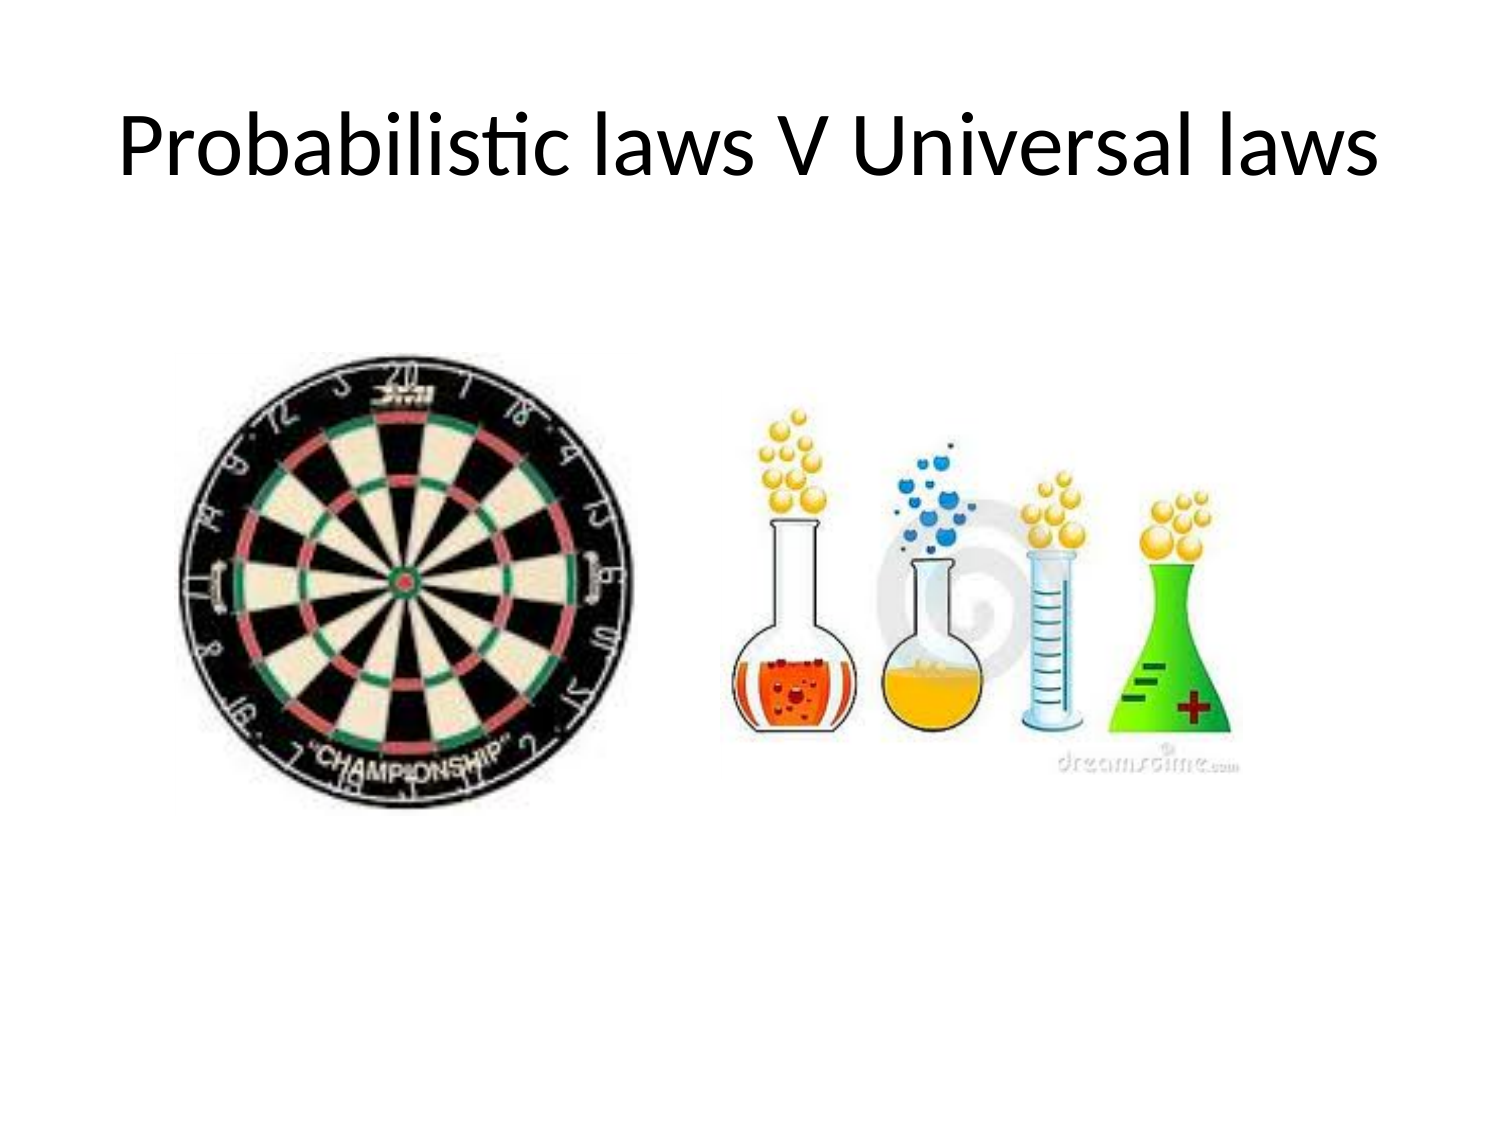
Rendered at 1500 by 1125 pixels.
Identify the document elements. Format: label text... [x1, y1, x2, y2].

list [720, 387, 1243, 779]
picture [174, 352, 638, 816]
title Probabilistic laws V Universal laws [75, 45, 1425, 233]
